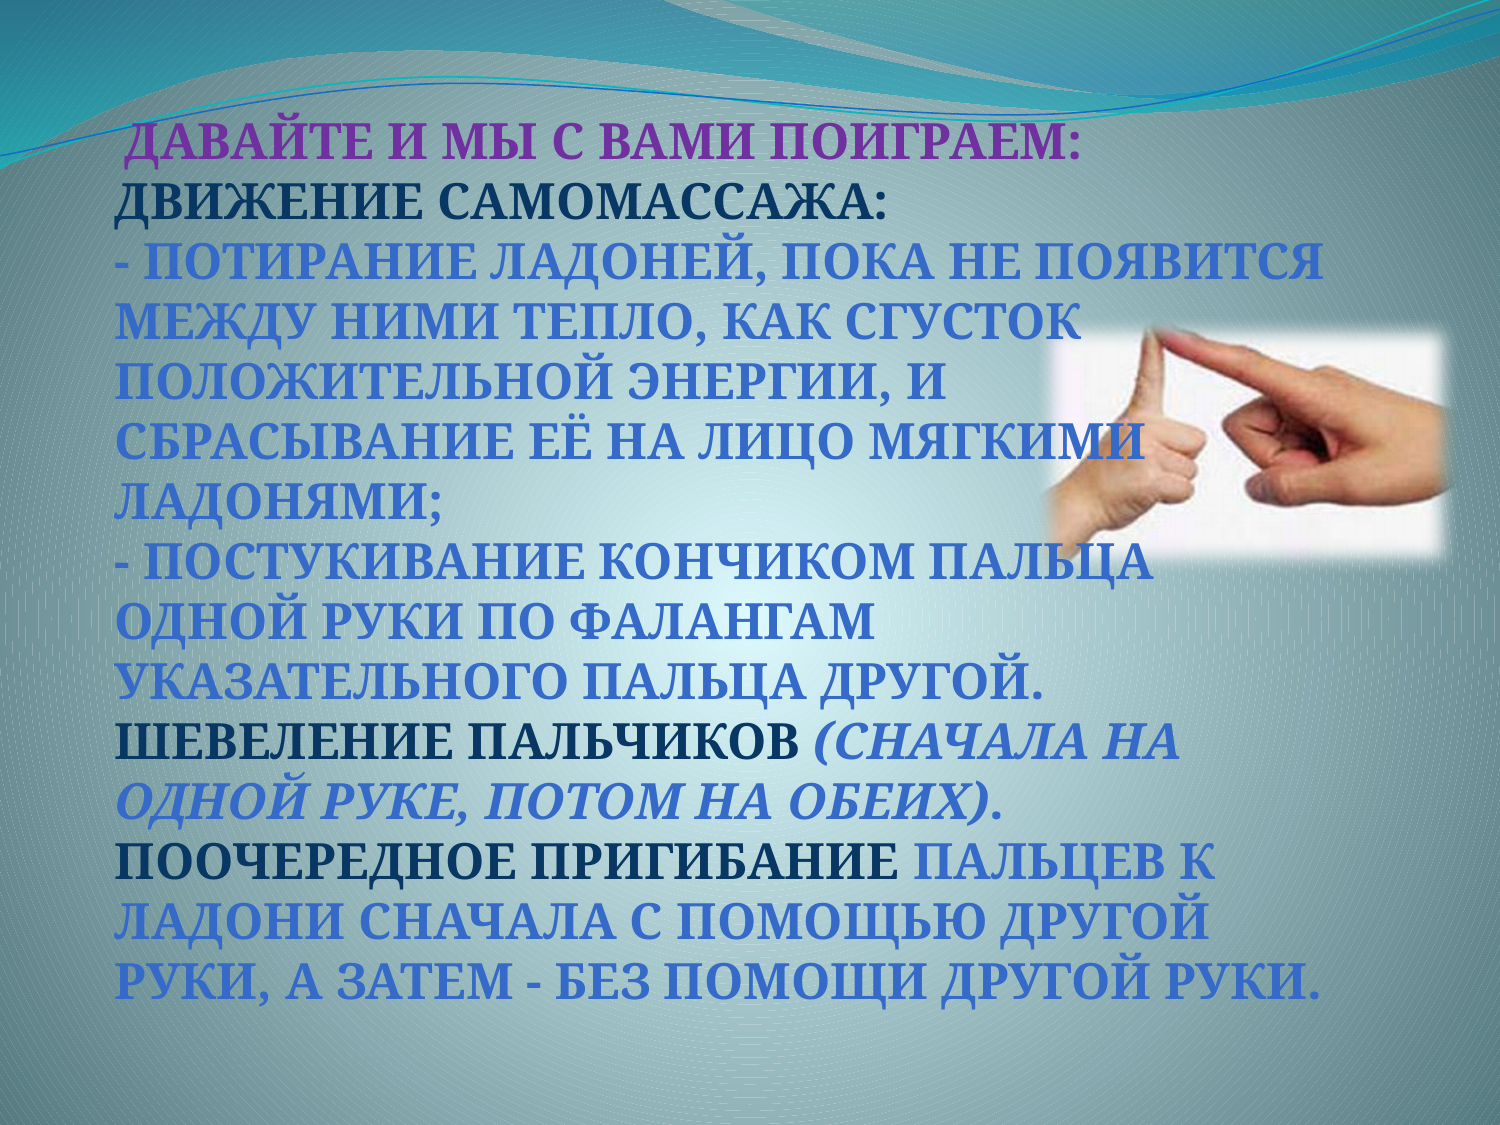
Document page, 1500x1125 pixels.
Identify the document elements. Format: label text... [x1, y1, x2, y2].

picture [1033, 314, 1461, 578]
text_box Давайте и мы с вами поиграем: Движение самомассажа: - потирание ладоней, пока не появится между ними тепло, как сгусток положительной энергии, и сбрасывание её на лицо мягкими ладонями; - постукивание кончиком пальца одной руки по фалангам указательного пальца другой. Шевеление пальчиков (сначала на одной руке, потом на обеих). Поочередное пригибание пальцев к ладони сначала с помощью другой руки, а затем - без помощи другой руки. [100, 101, 1341, 1017]
